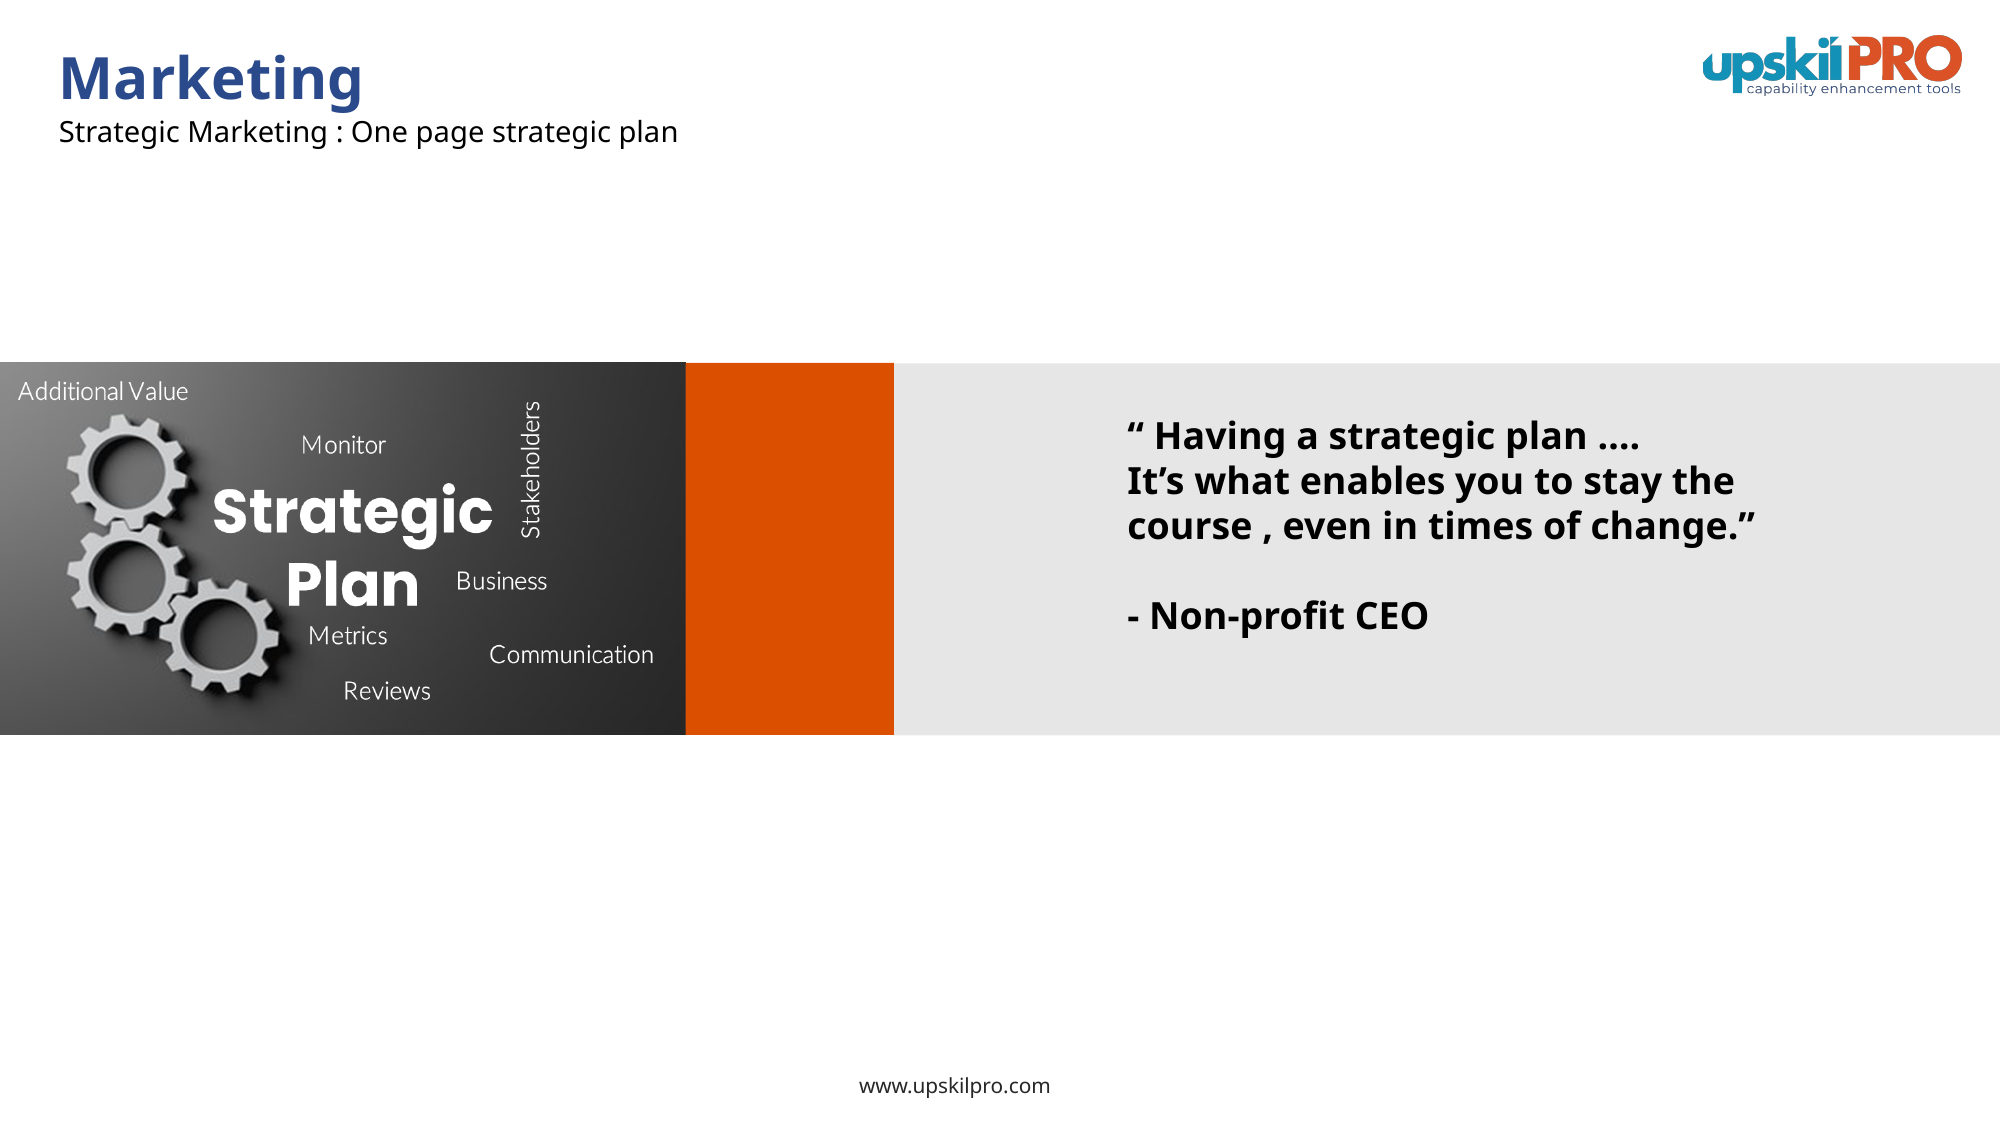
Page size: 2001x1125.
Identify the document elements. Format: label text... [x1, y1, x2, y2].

picture [1703, 35, 1962, 96]
text_box Marketing Strategic Marketing : One page strategic plan [44, 34, 1349, 157]
text_box www.upskilpro.com [617, 1065, 1293, 1125]
picture [0, 362, 686, 735]
text_box [684, 362, 895, 736]
text_box “ Having a strategic plan …. It’s what enables you to stay the course , even in times of change.” - Non-profit CEO [1112, 404, 1830, 645]
text_box [895, 362, 2000, 736]
